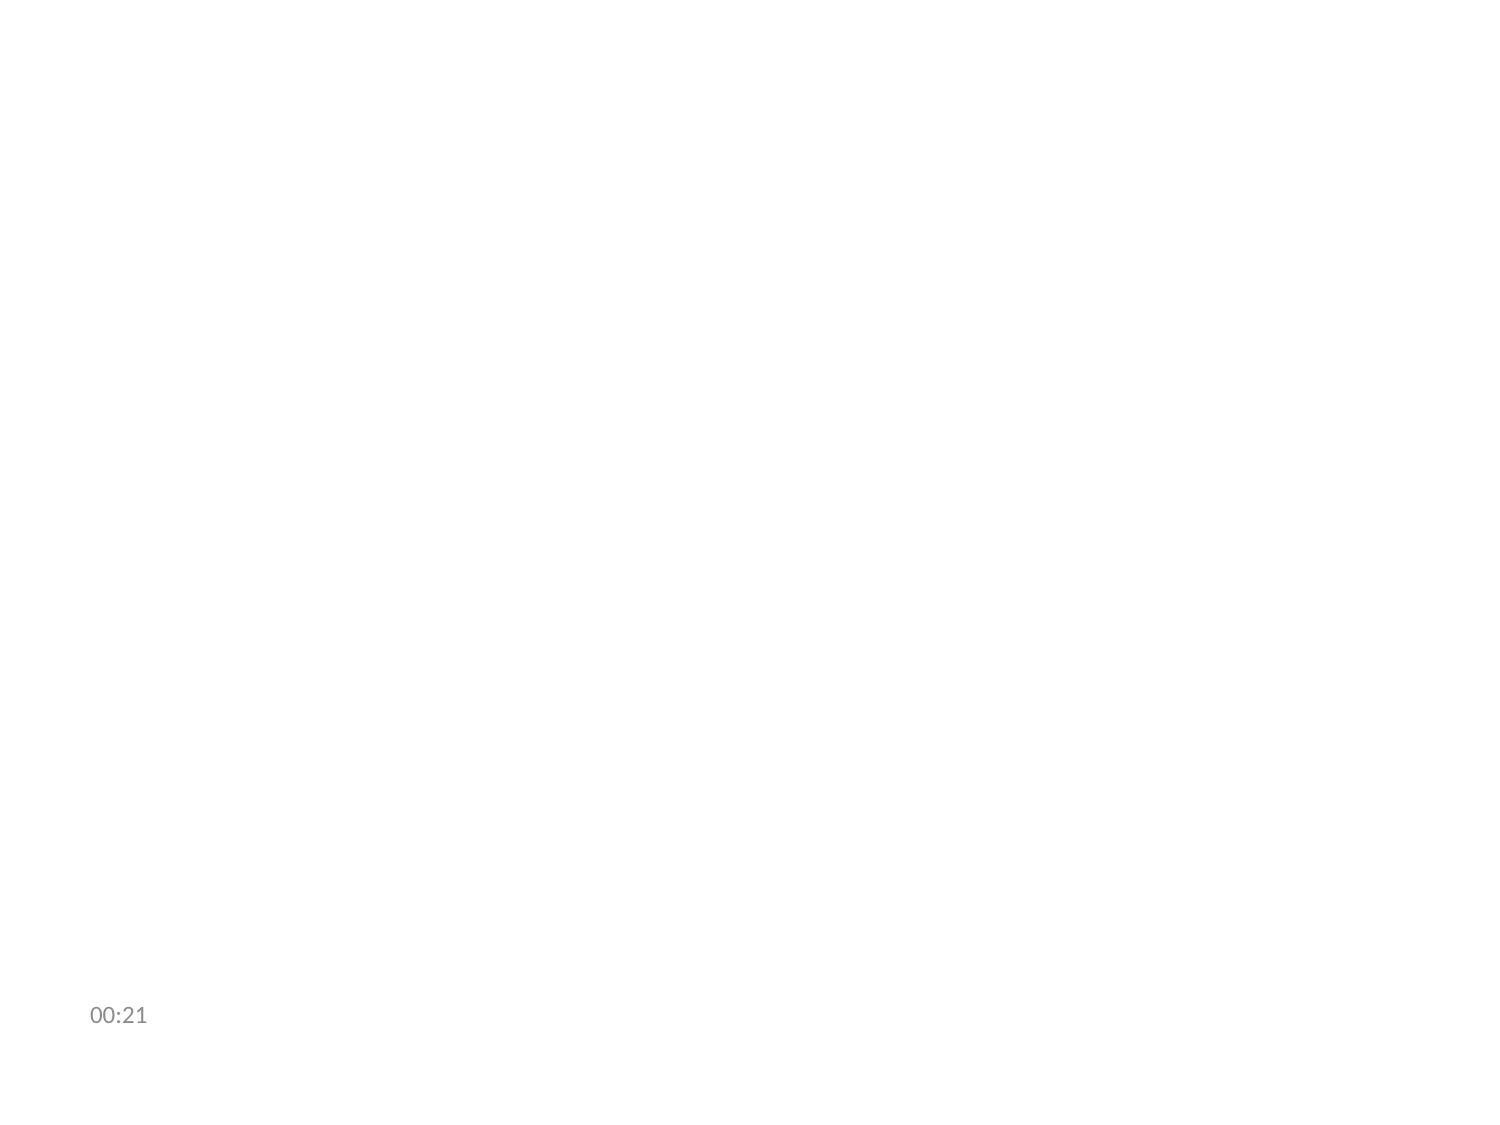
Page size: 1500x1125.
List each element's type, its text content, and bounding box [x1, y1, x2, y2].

text_box 15:35 [75, 983, 425, 1044]
